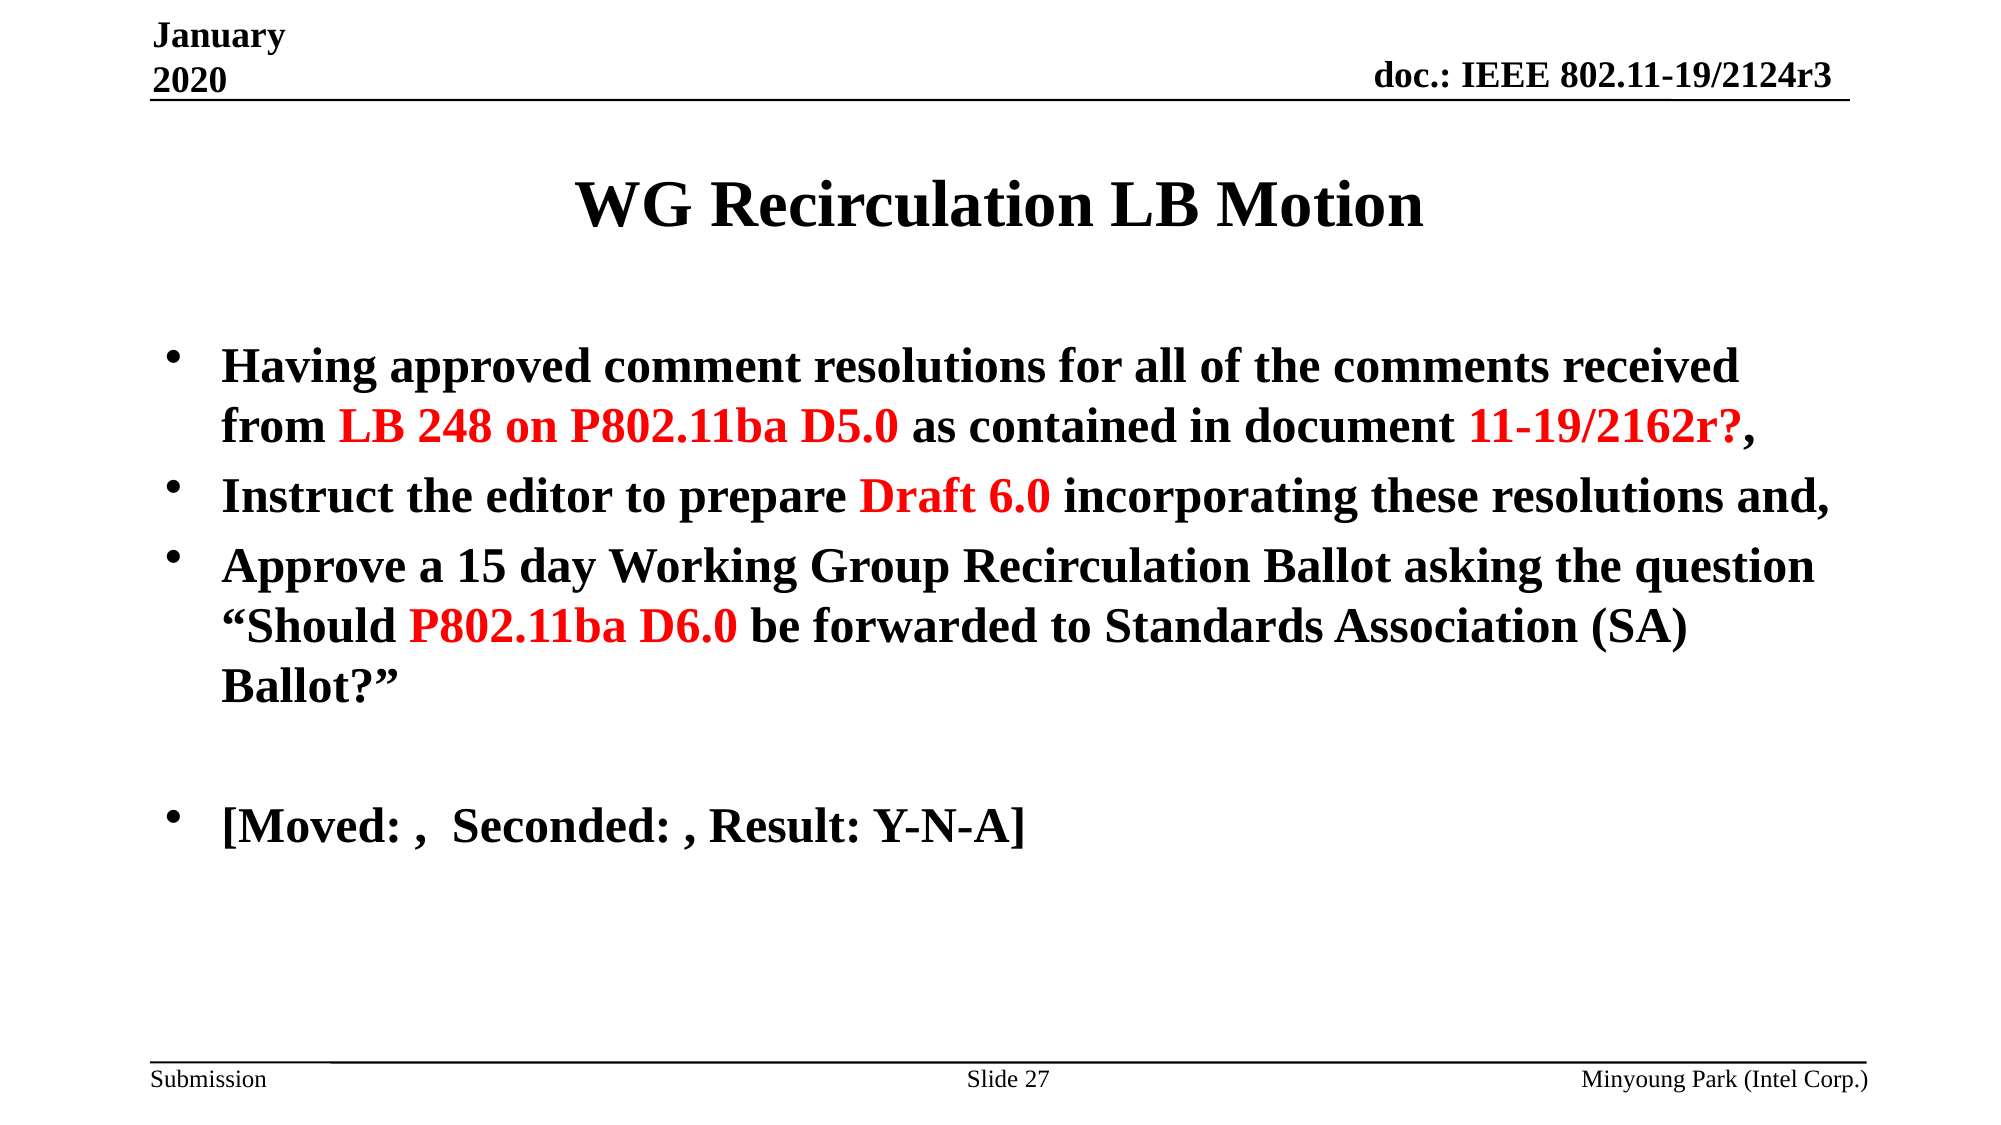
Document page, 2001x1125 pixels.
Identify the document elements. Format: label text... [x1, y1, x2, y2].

footer Minyoung Park (Intel Corp.) [1266, 1061, 1869, 1093]
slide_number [152, 54, 347, 101]
slide_number Slide 27 [964, 1061, 1053, 1093]
list Having approved comment resolutions for all of the comments received from LB 248 on P802.11ba D5.0 as contained in document 11-19/2162r?, Instruct the editor to prepare Draft 6.0 incorporating these resolutions and, Approve a 15 day Working Group Recirculation Ballot asking the question “Should P802.11ba D6.0 be forwarded to Standards Association (SA) Ballot?” [Moved: , Seconded: , Result: Y-N-A] [150, 324, 1850, 1000]
title WG Recirculation LB Motion [150, 112, 1850, 288]
